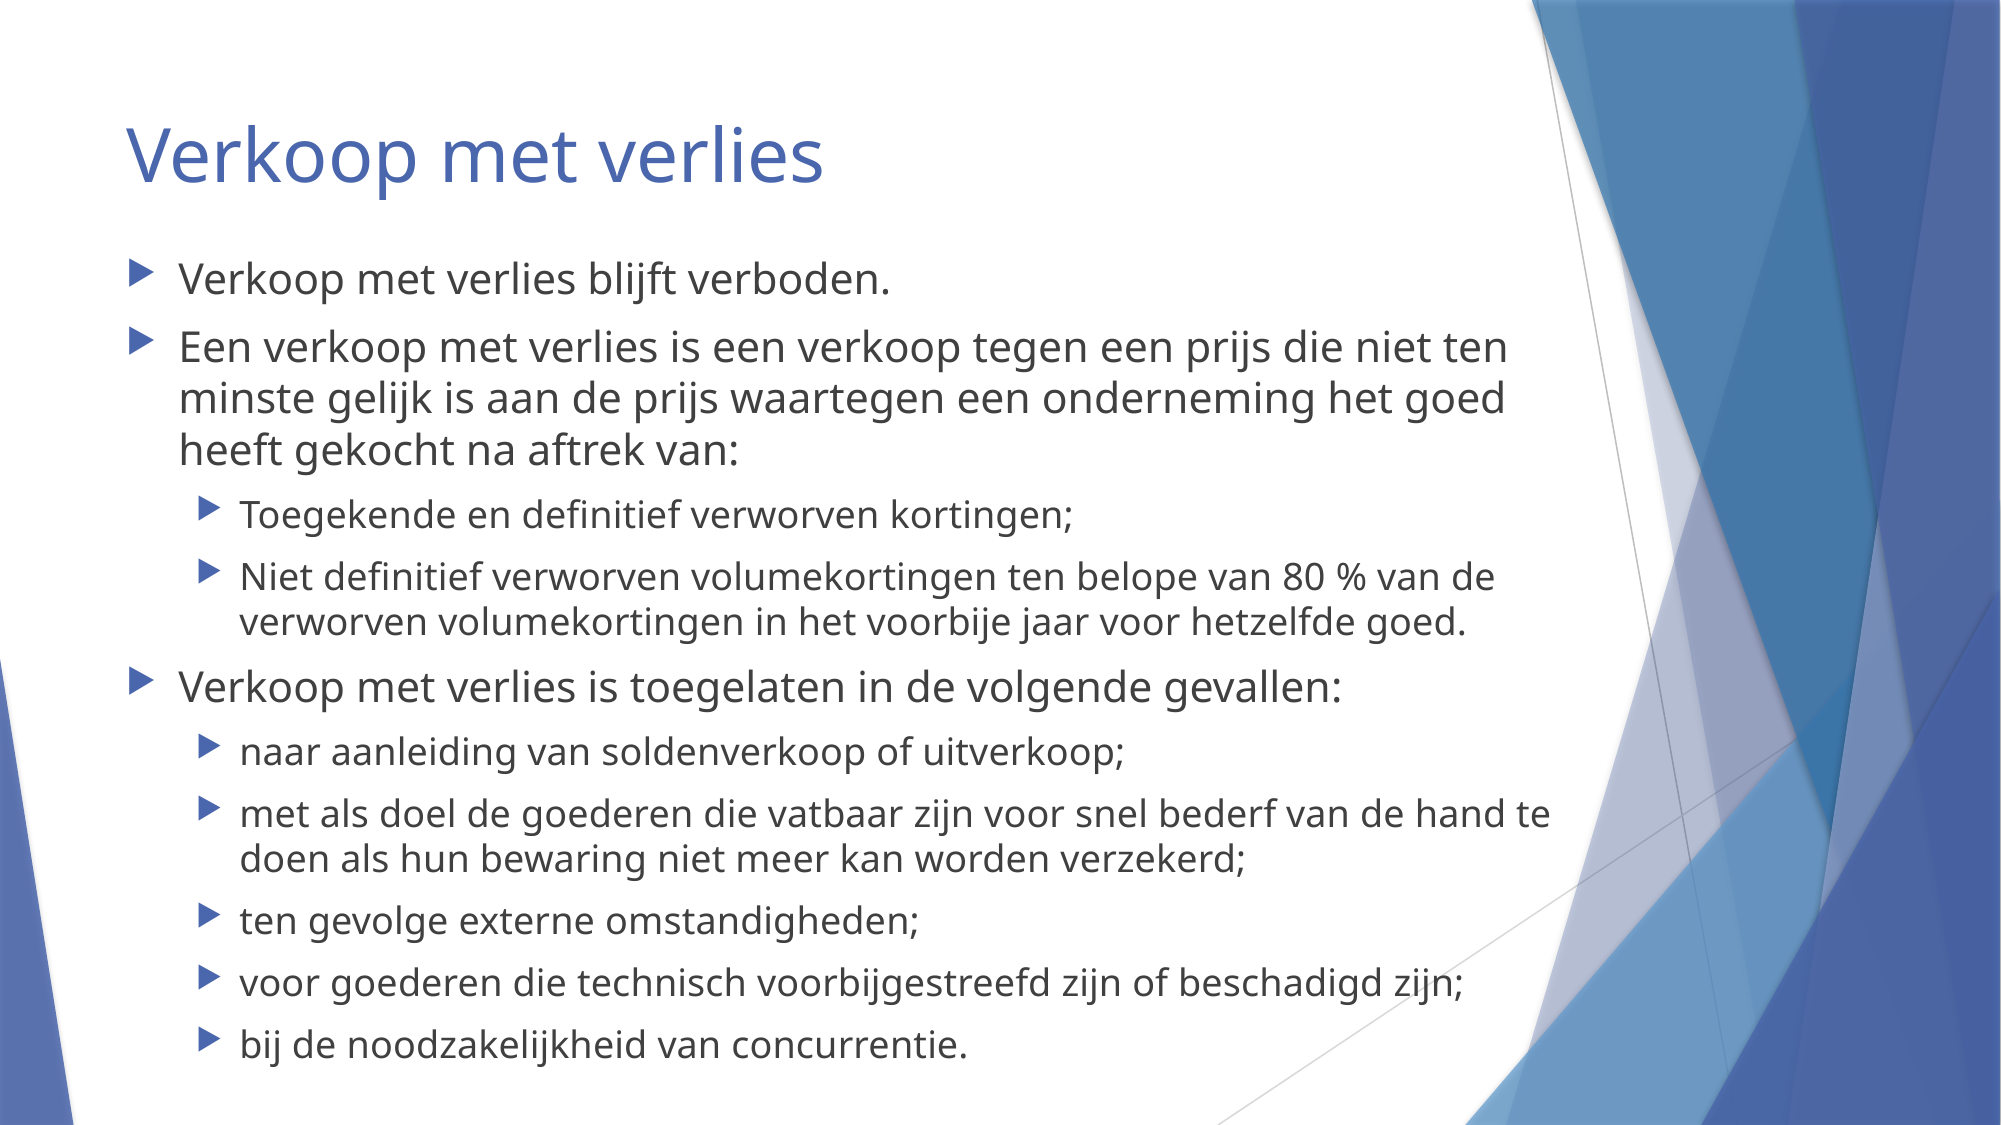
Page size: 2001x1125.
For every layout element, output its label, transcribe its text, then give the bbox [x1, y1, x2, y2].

title Verkoop met verlies [111, 99, 1522, 244]
list Verkoop met verlies blijft verboden. Een verkoop met verlies is een verkoop tegen een prijs die niet ten minste gelijk is aan de prijs waartegen een onderneming het goed heeft gekocht na aftrek van: Toegekende en definitief verworven kortingen; Niet definitief verworven volumekortingen ten belope van 80 % van de verworven volumekortingen in het voorbije jaar voor hetzelfde goed. Verkoop met verlies is toegelaten in de volgende gevallen: naar aanleiding van soldenverkoop of uitverkoop; met als doel de goederen die vatbaar zijn voor snel bederf van de hand te doen als hun bewaring niet meer kan worden verzekerd; ten gevolge externe omstandigheden; voor goederen die technisch voorbijgestreefd zijn of beschadigd zijn; bij de noodzakelijkheid van concurrentie. [111, 244, 1618, 1079]
